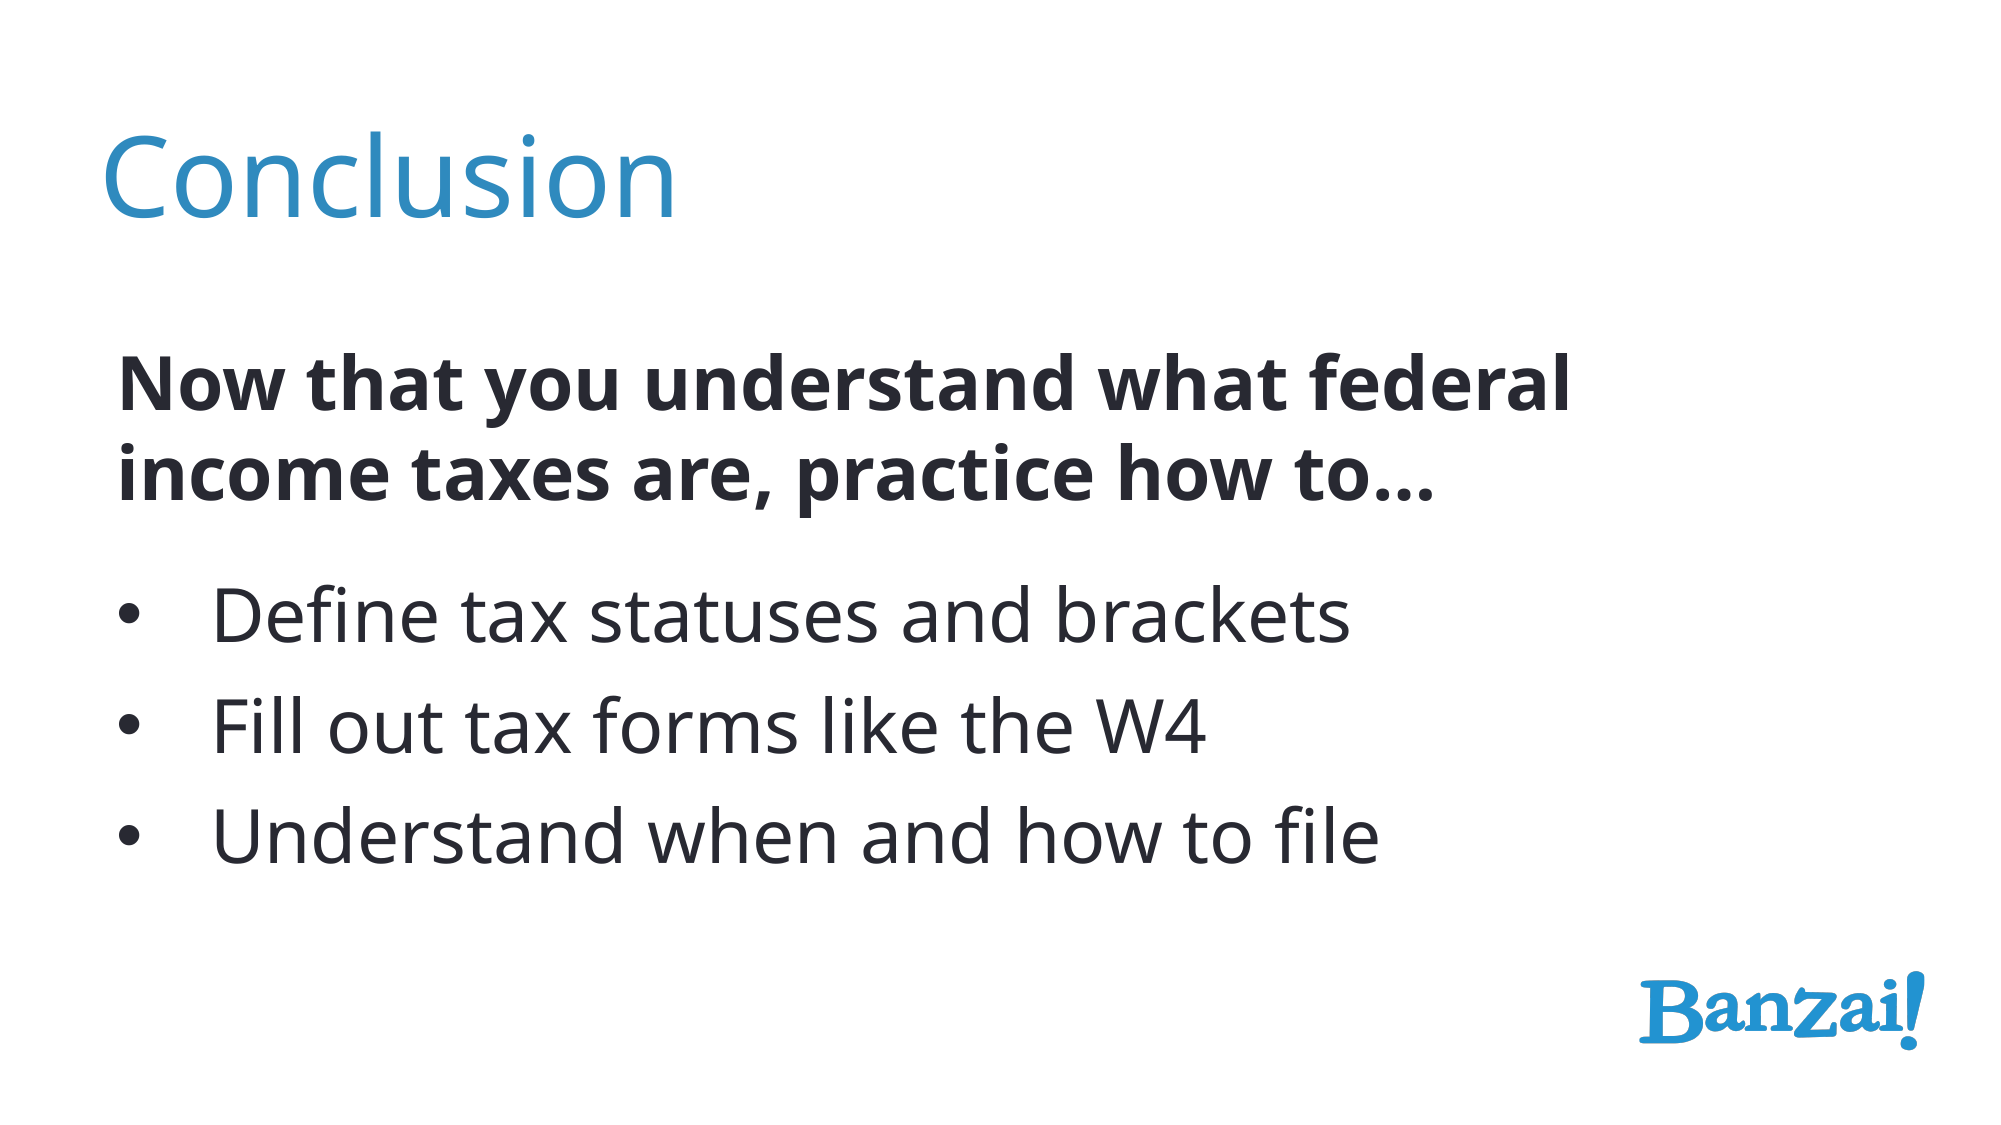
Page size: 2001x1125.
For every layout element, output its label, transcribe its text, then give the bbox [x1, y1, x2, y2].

title Conclusion [91, 16, 1892, 250]
text_box Now that you understand what federal income taxes are, practice how to… [108, 327, 1875, 561]
picture [1639, 971, 1925, 1055]
subtitle Define tax statuses and brackets Fill out tax forms like the W4 Understand when and how to file [108, 561, 1875, 907]
